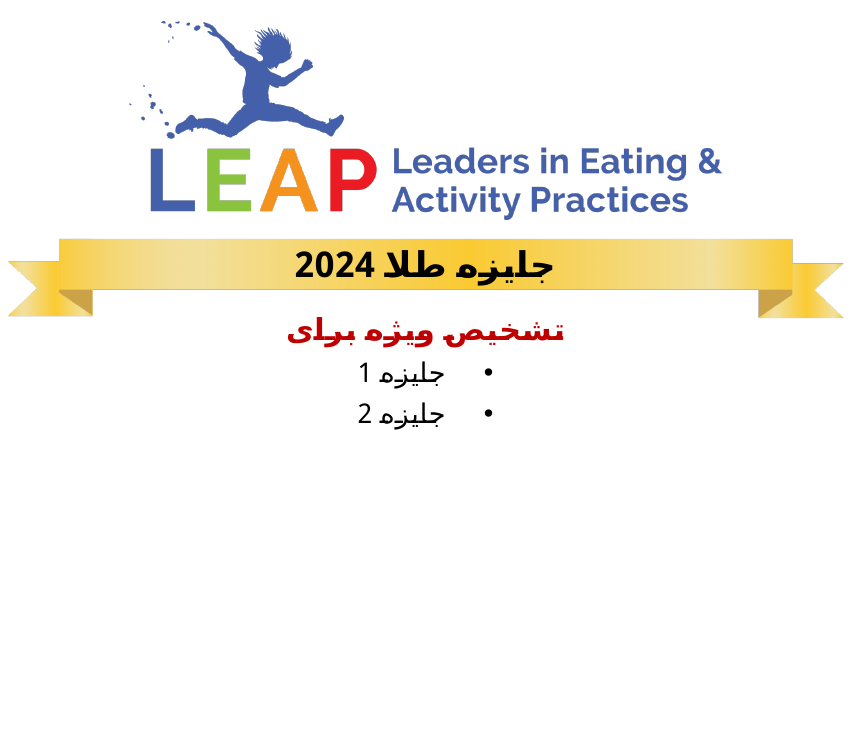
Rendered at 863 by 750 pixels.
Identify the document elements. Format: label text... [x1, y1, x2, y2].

title جایزه طلا 2024 [60, 239, 791, 293]
picture [1, 0, 863, 338]
list تشخیص ویژه برای جایزه 1 جایزه 2 [92, 307, 759, 603]
